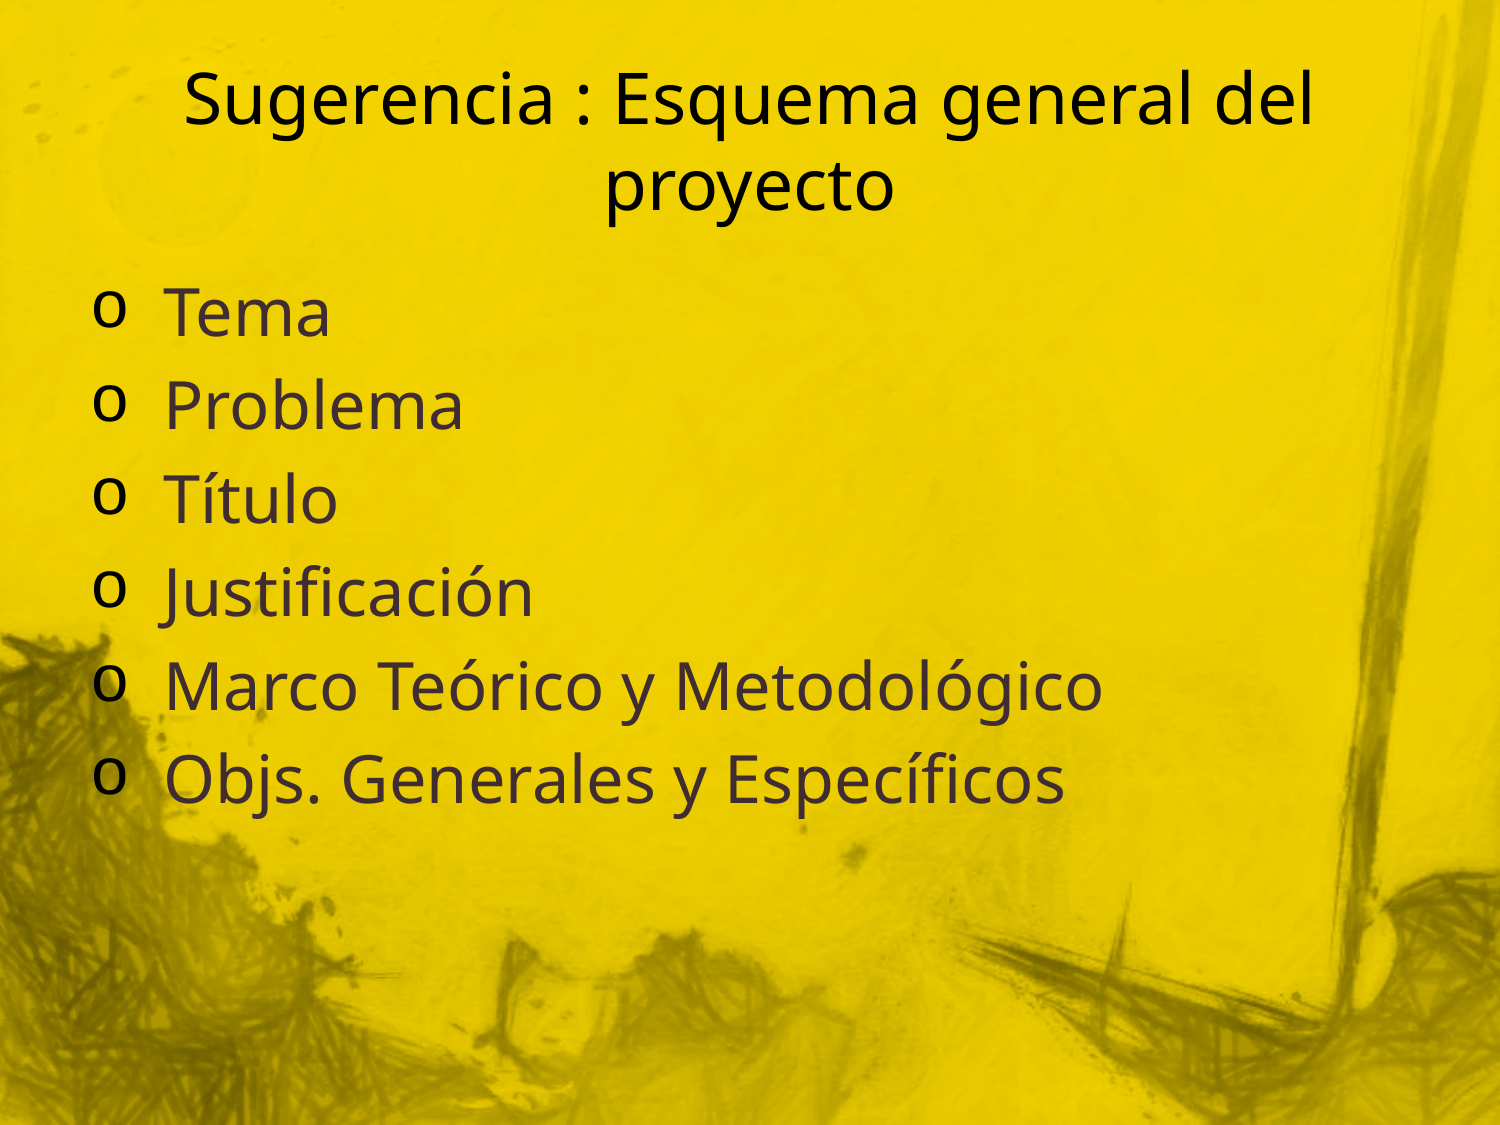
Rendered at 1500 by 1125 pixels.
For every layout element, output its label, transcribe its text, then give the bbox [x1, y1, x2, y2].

title Sugerencia : Esquema general del proyecto [75, 45, 1425, 233]
list Tema Problema Título Justificación Marco Teórico y Metodológico Objs. Generales y Específicos [75, 262, 1425, 1005]
